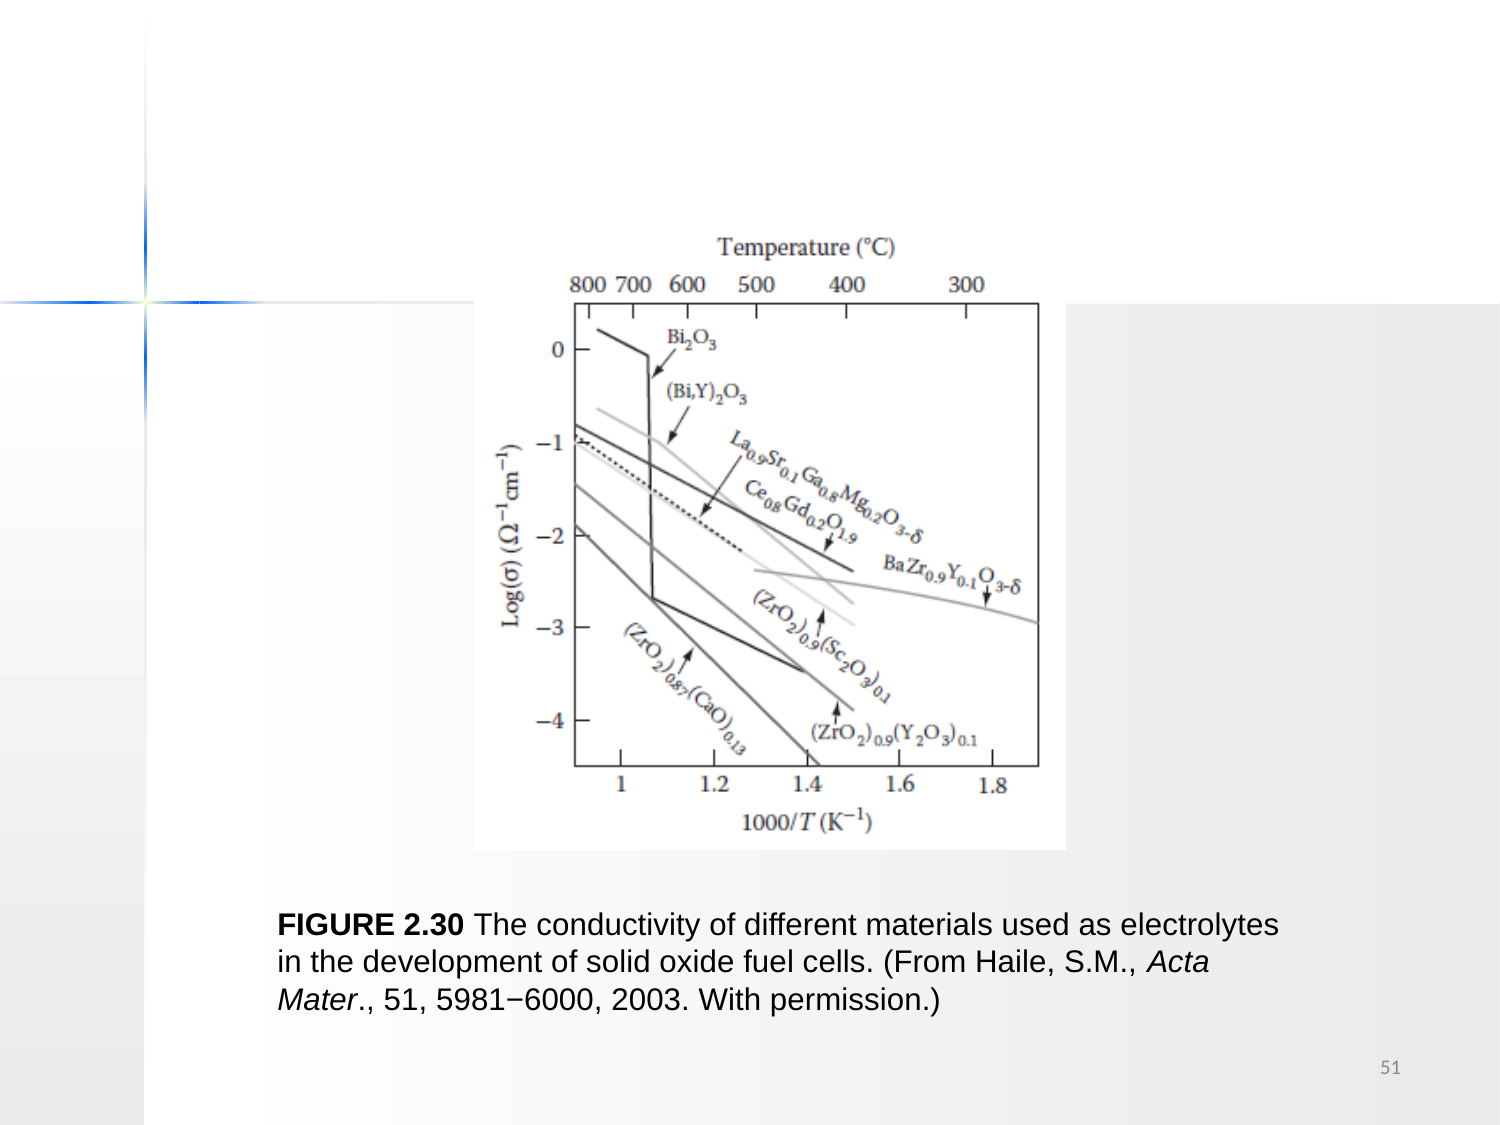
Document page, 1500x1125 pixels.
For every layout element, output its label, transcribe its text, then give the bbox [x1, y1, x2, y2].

text_box FIGURE 2.30 The conductivity of different materials used as electrolytes in the development of solid oxide fuel cells. (From Haile, S.M., Acta Mater., 51, 5981−6000, 2003. With permission.) [262, 896, 1313, 1024]
picture [474, 216, 1066, 851]
